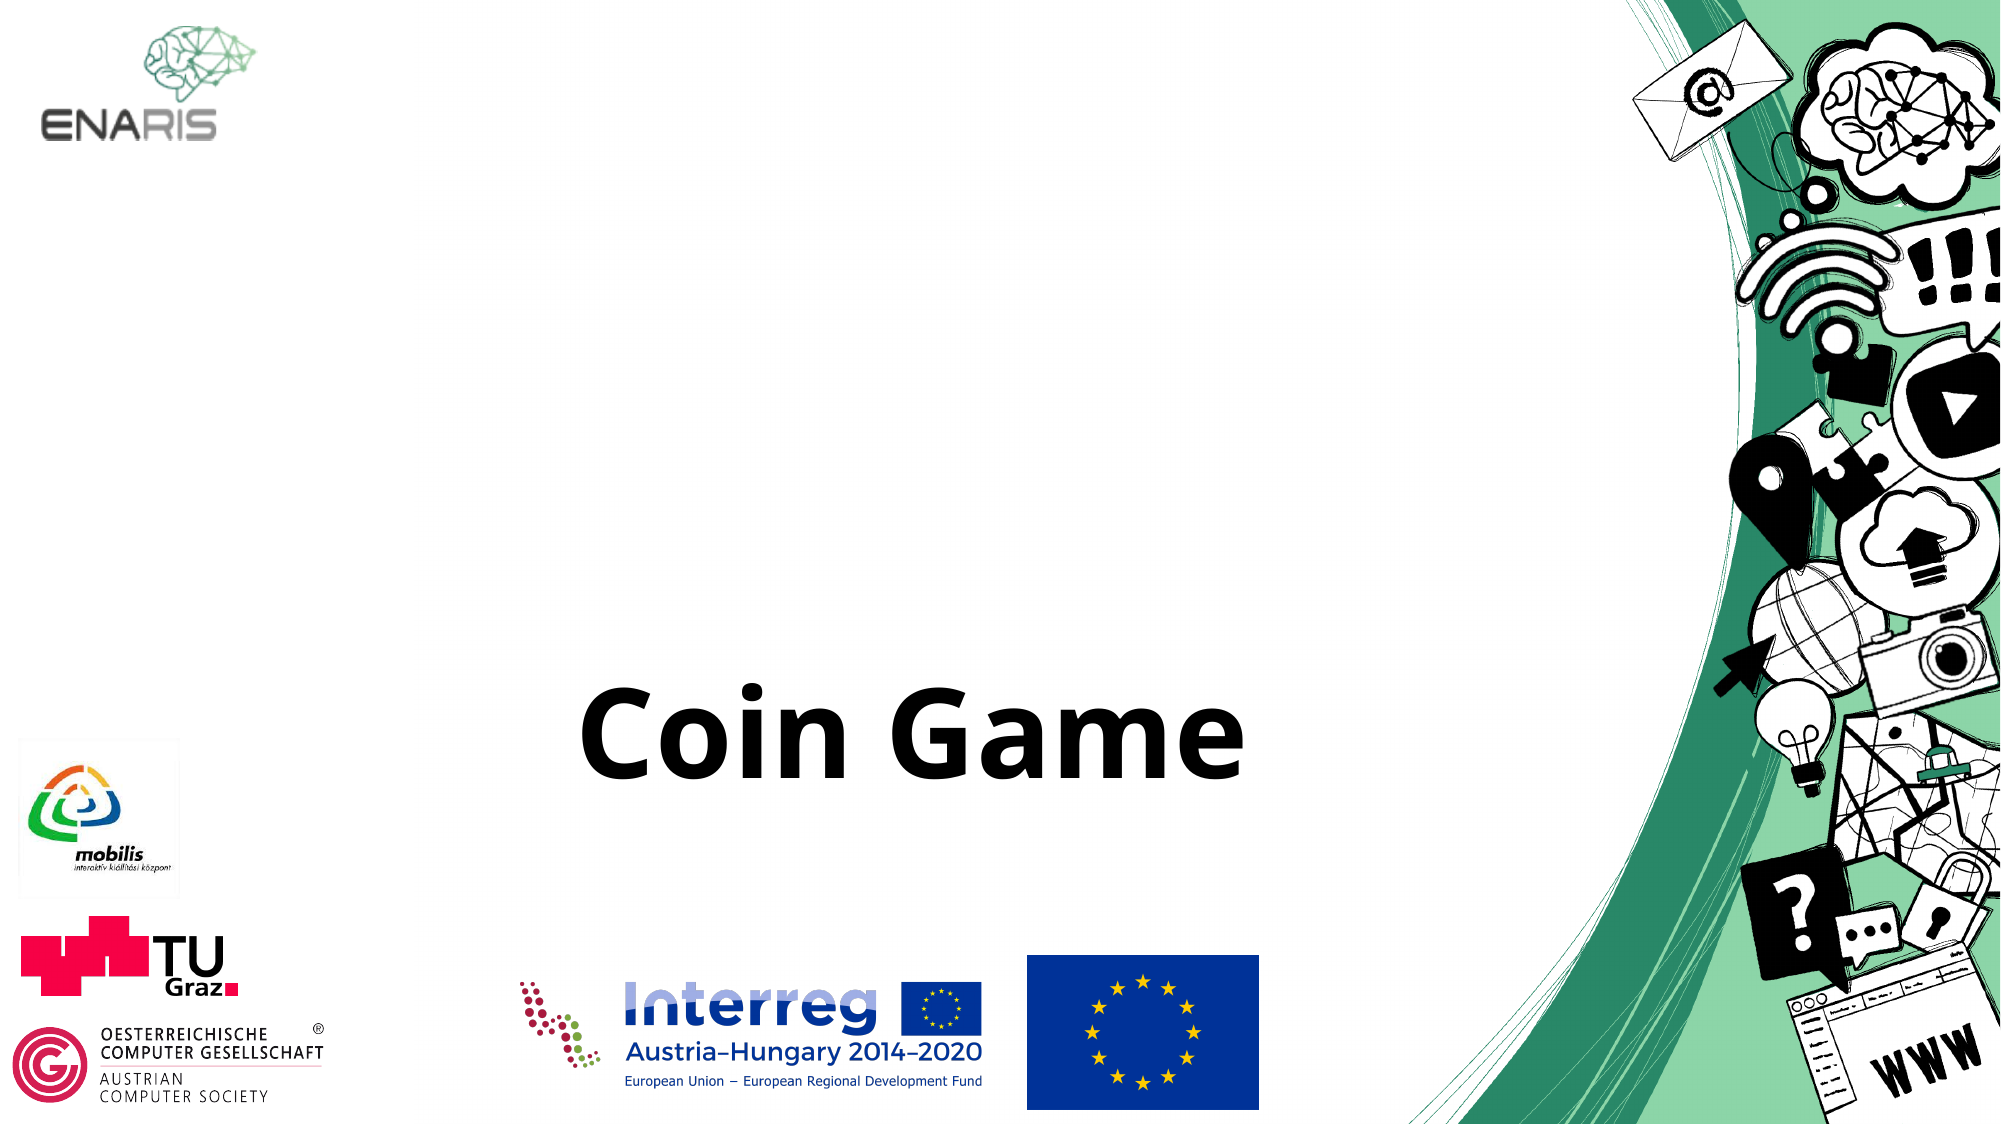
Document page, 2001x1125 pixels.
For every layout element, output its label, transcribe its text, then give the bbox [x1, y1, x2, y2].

picture [21, 916, 238, 996]
picture [41, 26, 258, 141]
title Coin Game [266, 228, 1559, 814]
picture [12, 1023, 324, 1103]
picture [18, 738, 180, 899]
picture [414, 0, 2001, 1124]
